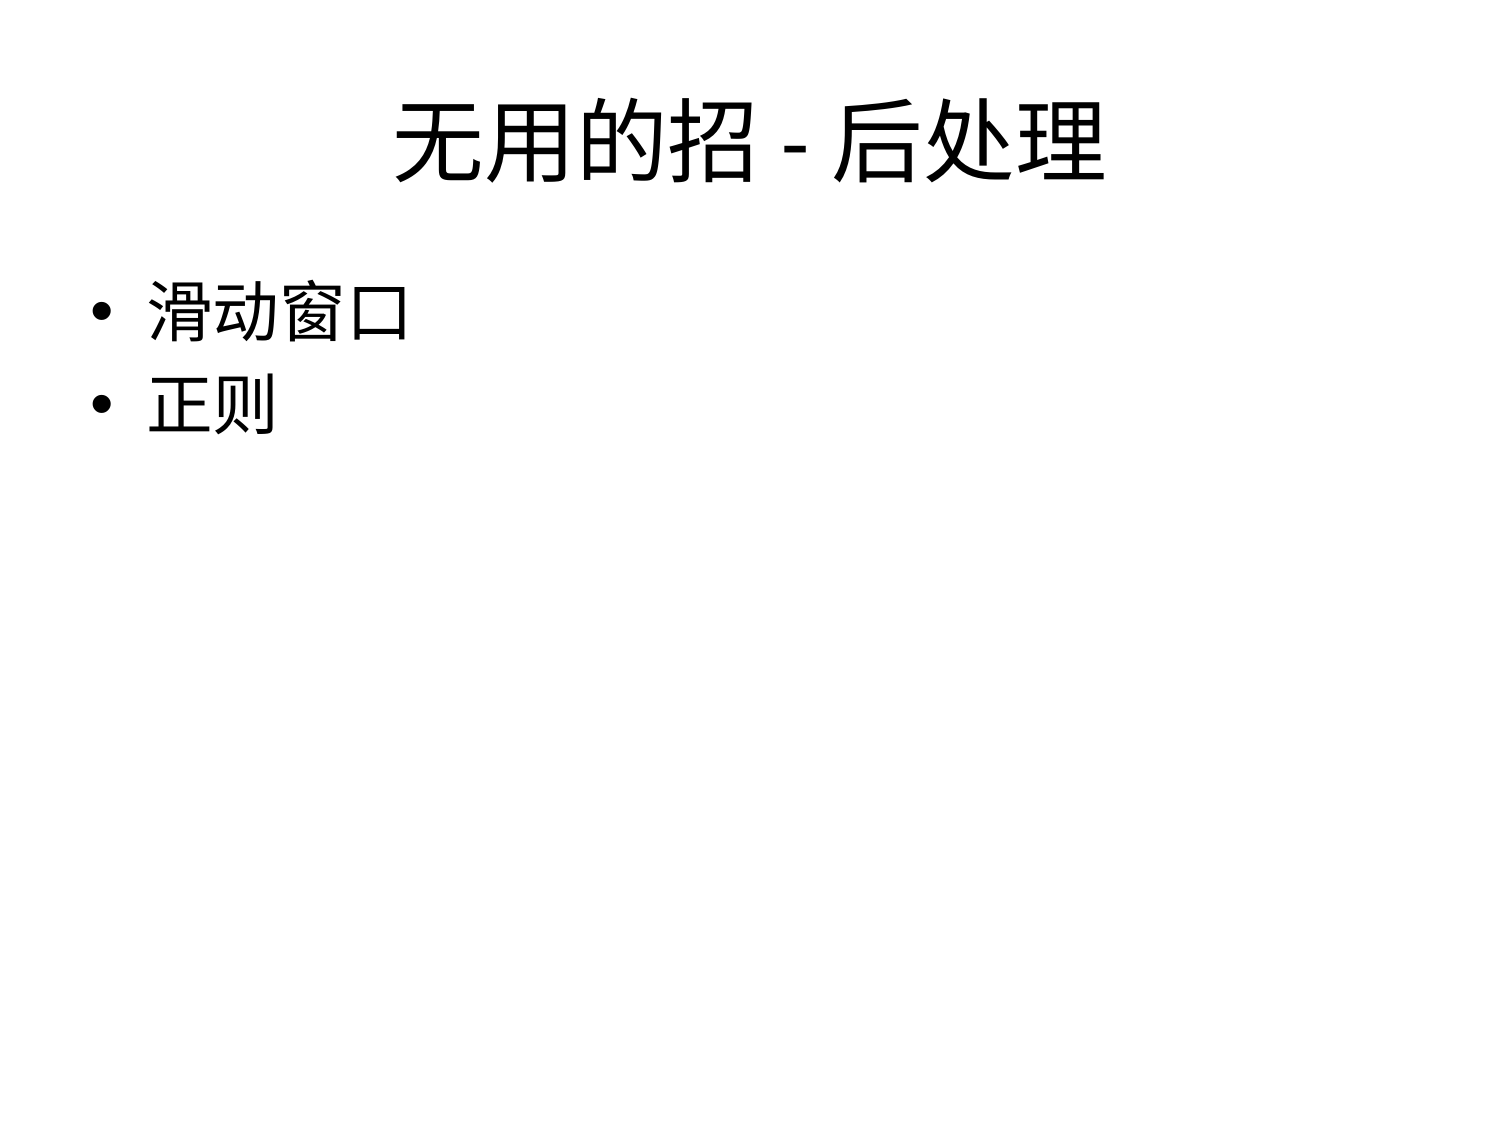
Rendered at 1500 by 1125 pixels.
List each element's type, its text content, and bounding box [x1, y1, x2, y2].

list 滑动窗口 正则 [75, 262, 1425, 1005]
title 无用的招-后处理 [75, 45, 1425, 233]
